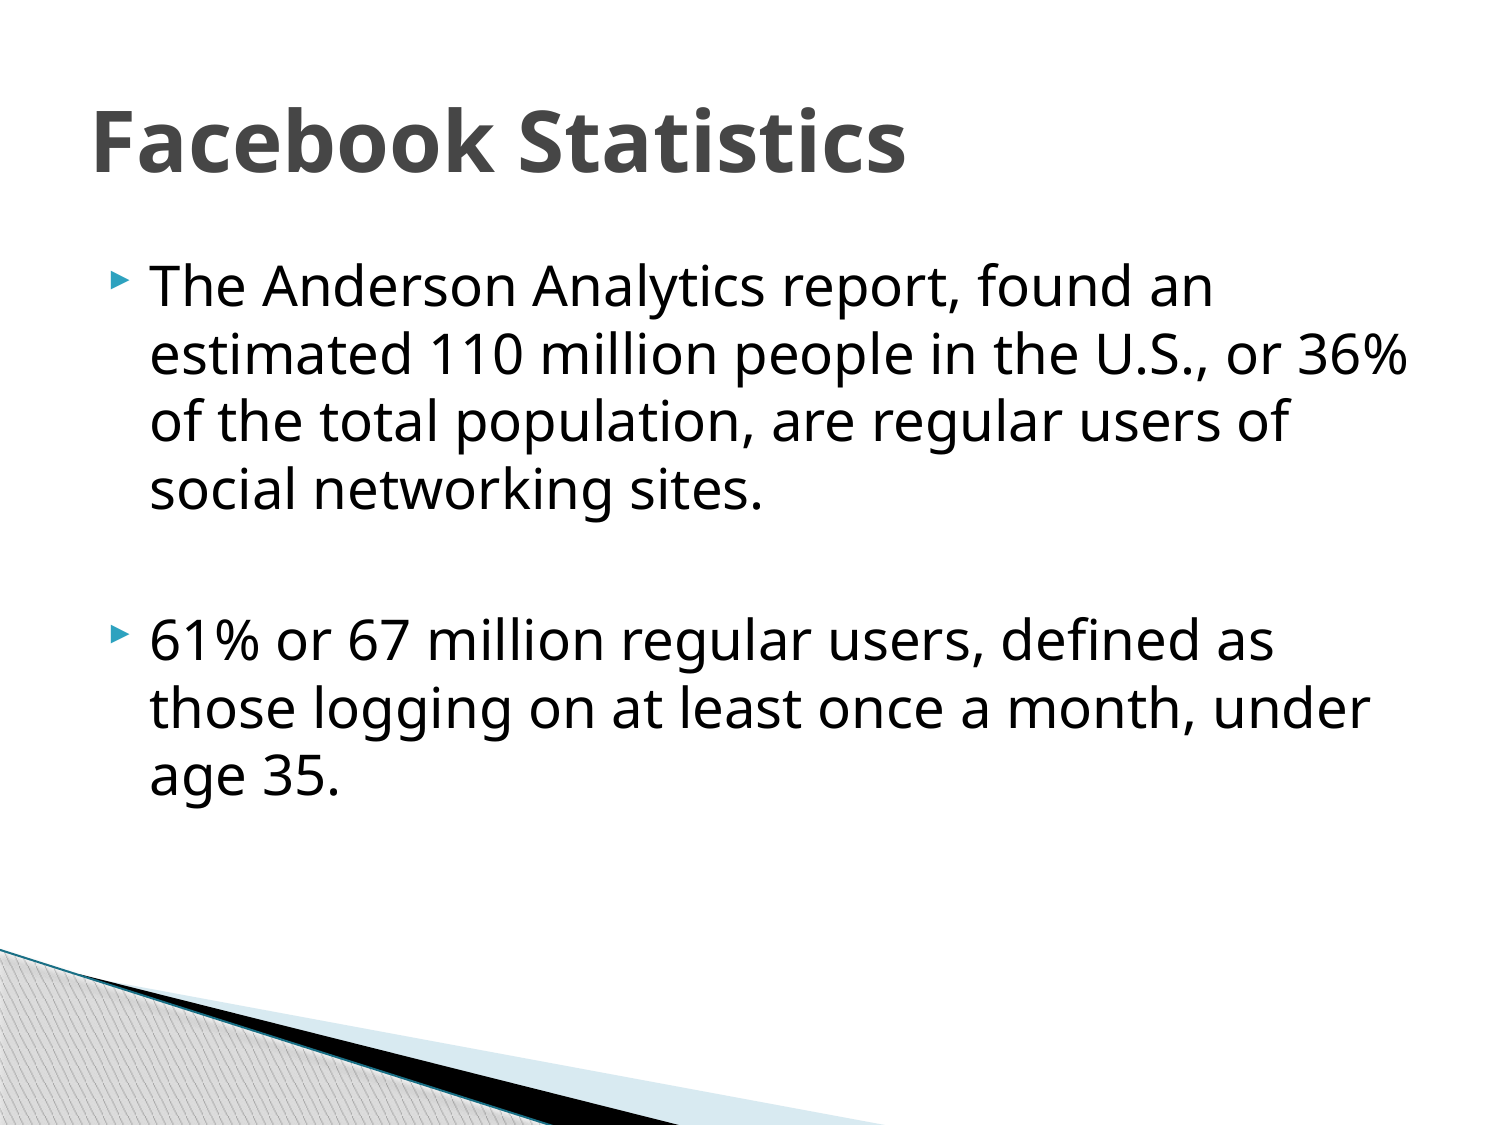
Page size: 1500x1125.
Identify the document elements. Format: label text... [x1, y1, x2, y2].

list The Anderson Analytics report, found an estimated 110 million people in the U.S., or 36% of the total population, are regular users of social networking sites. 61% or 67 million regular users, defined as those logging on at least once a month, under age 35. [75, 243, 1425, 986]
title Facebook Statistics [75, 45, 1425, 233]
